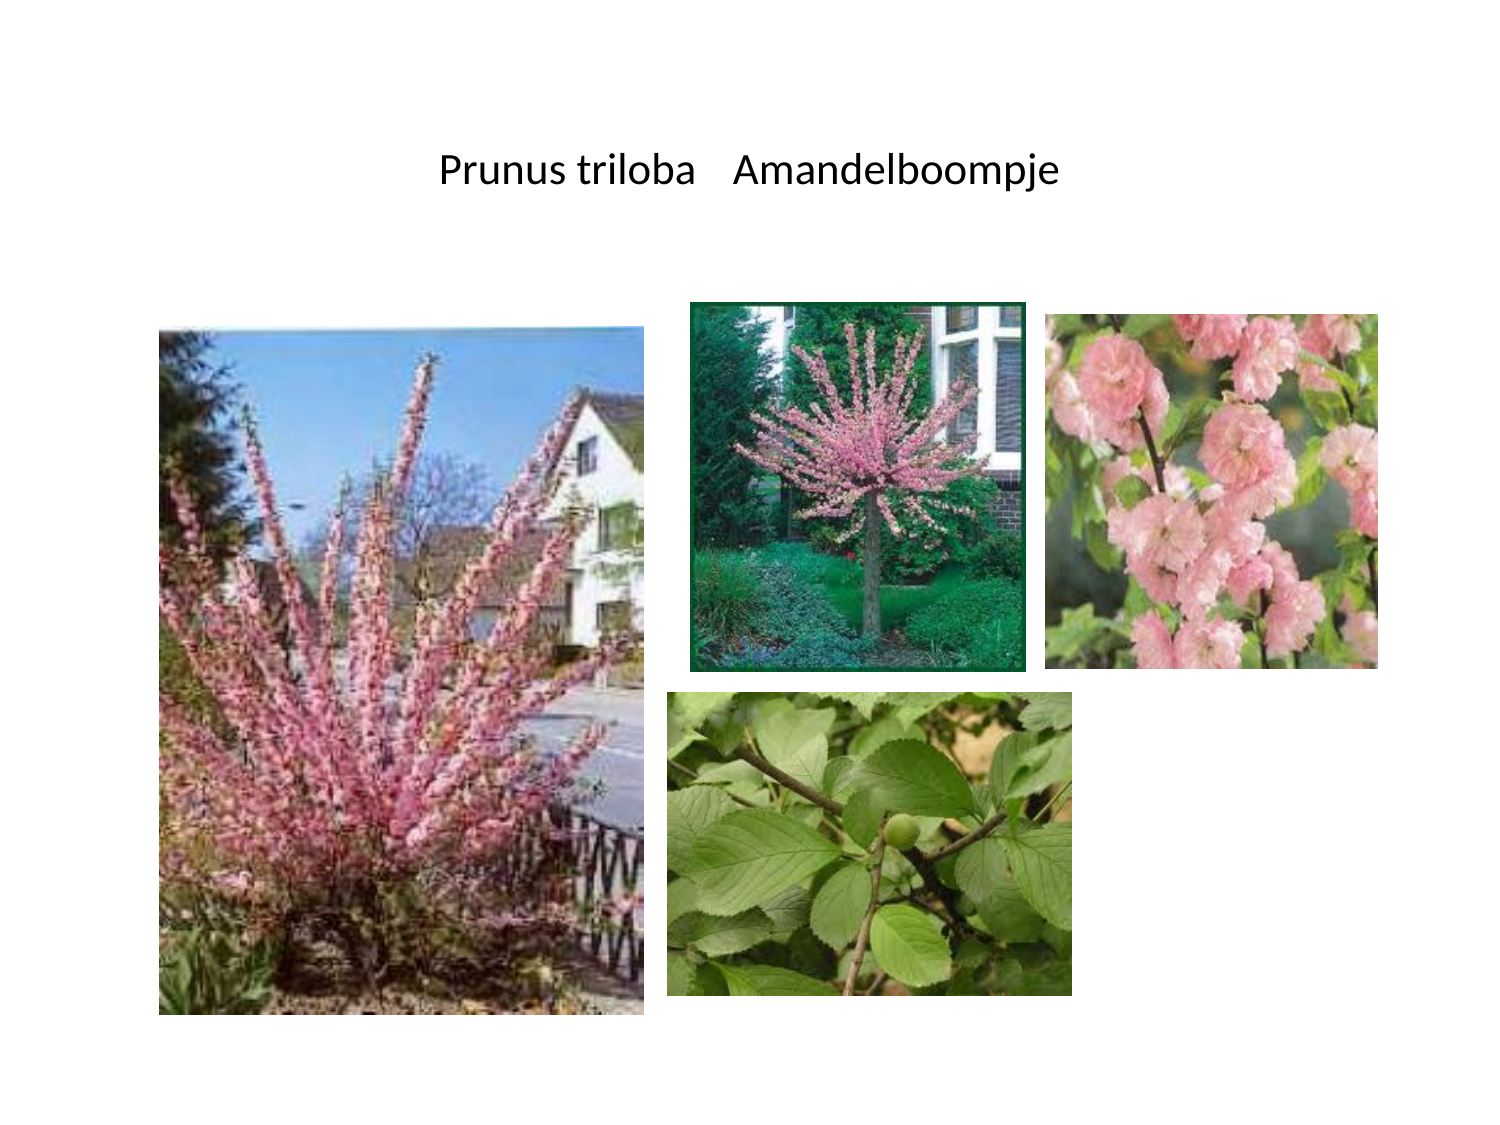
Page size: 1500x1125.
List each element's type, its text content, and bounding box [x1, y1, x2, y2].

picture [667, 692, 1073, 996]
picture [1045, 314, 1378, 670]
title Prunus triloba Amandelboompje [112, 78, 1388, 256]
picture [159, 325, 644, 1015]
picture [690, 302, 1026, 672]
